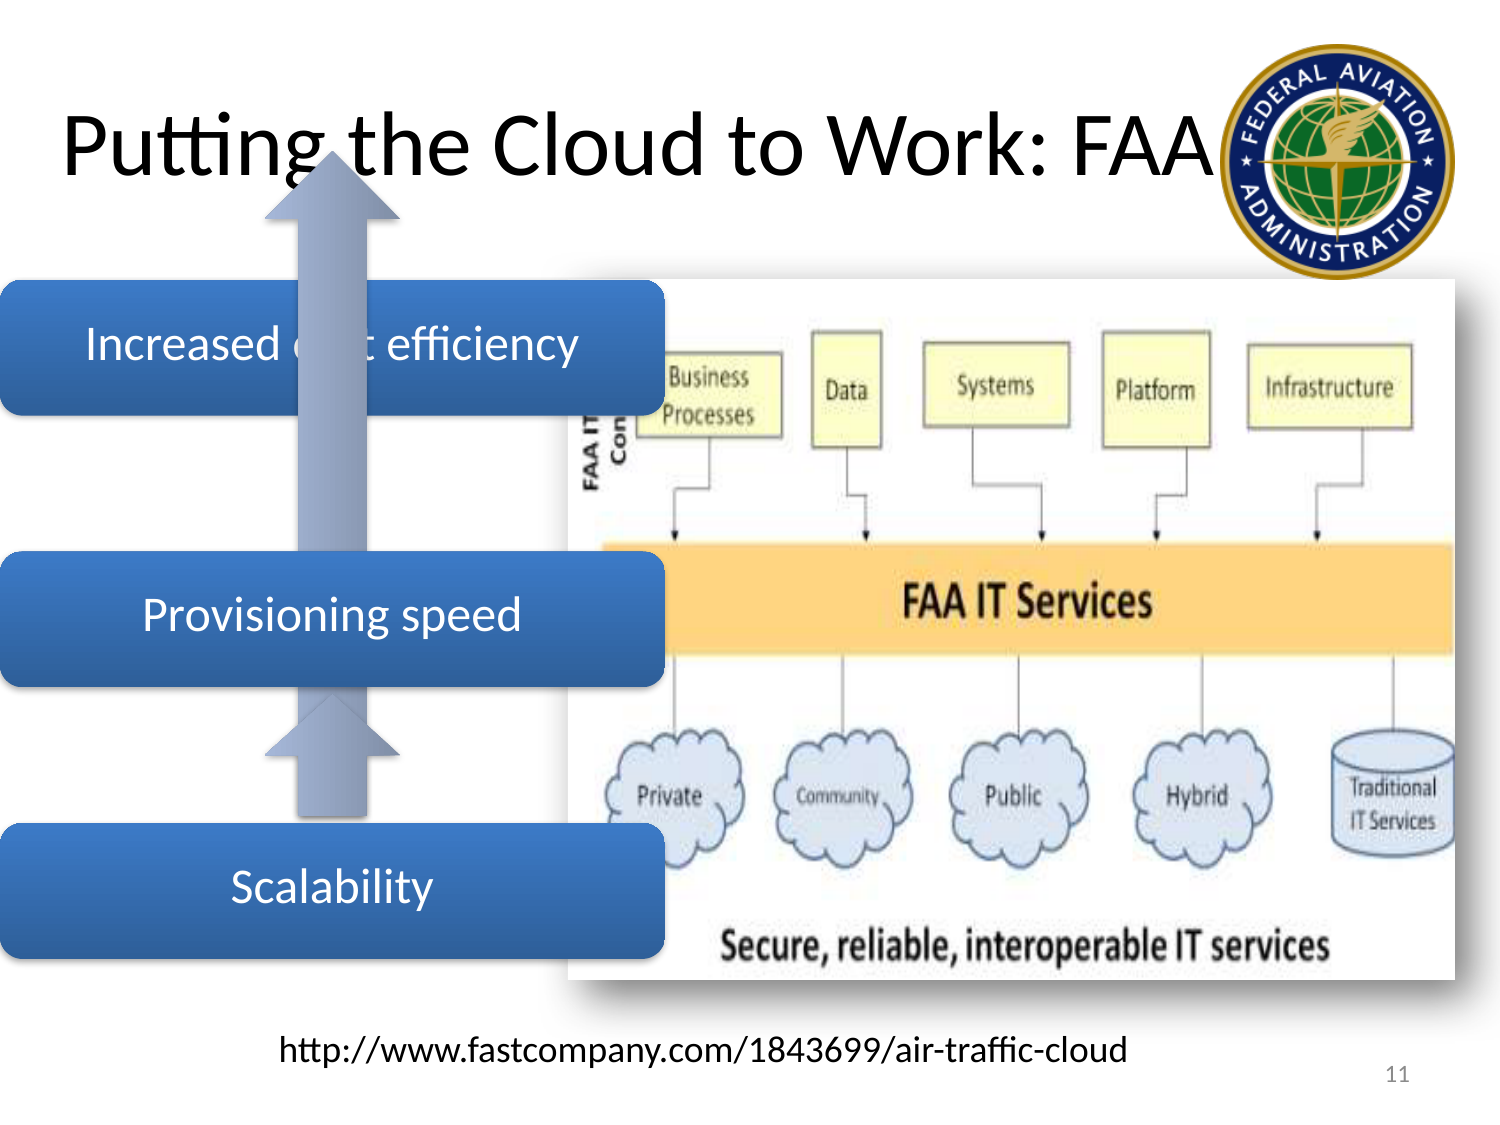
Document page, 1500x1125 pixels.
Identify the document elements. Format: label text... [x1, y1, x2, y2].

slide_number 11 [1074, 1042, 1425, 1103]
text_box http://www.fastcompany.com/1843699/air-traffic-cloud [263, 1017, 1314, 1078]
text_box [0, 279, 666, 960]
title Putting the Cloud to Work: FAA [0, 45, 1217, 233]
picture [567, 44, 1456, 981]
